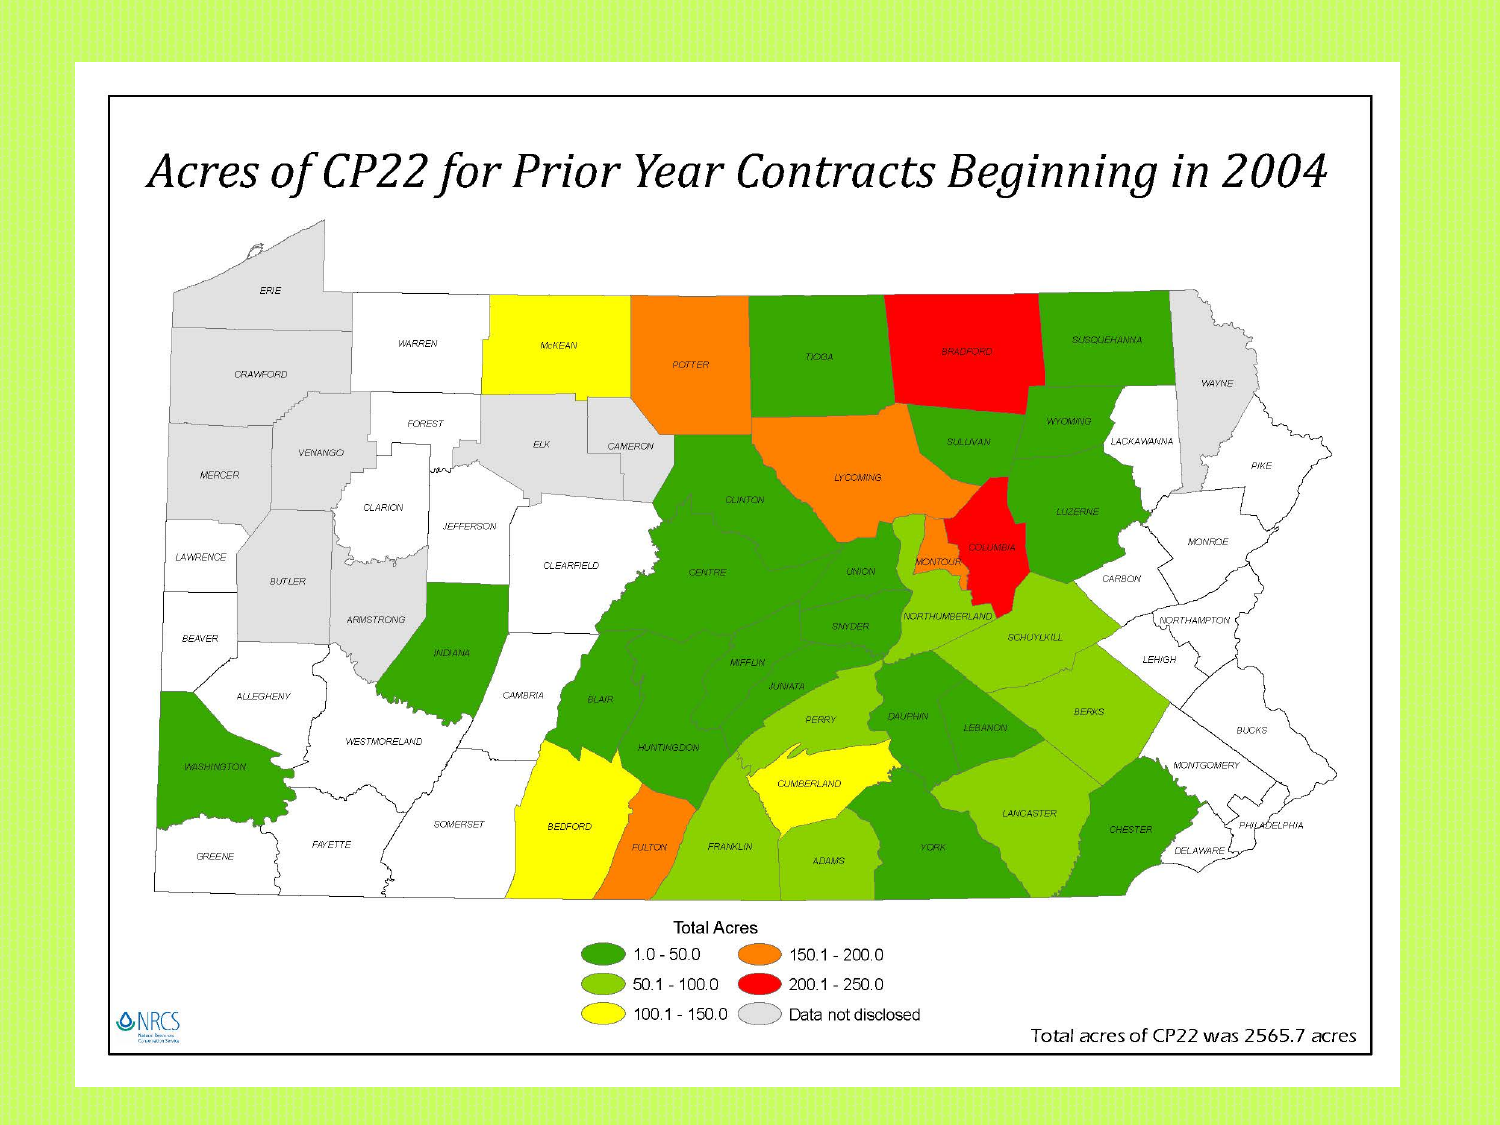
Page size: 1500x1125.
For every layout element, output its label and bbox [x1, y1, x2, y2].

picture [74, 62, 1401, 1087]
